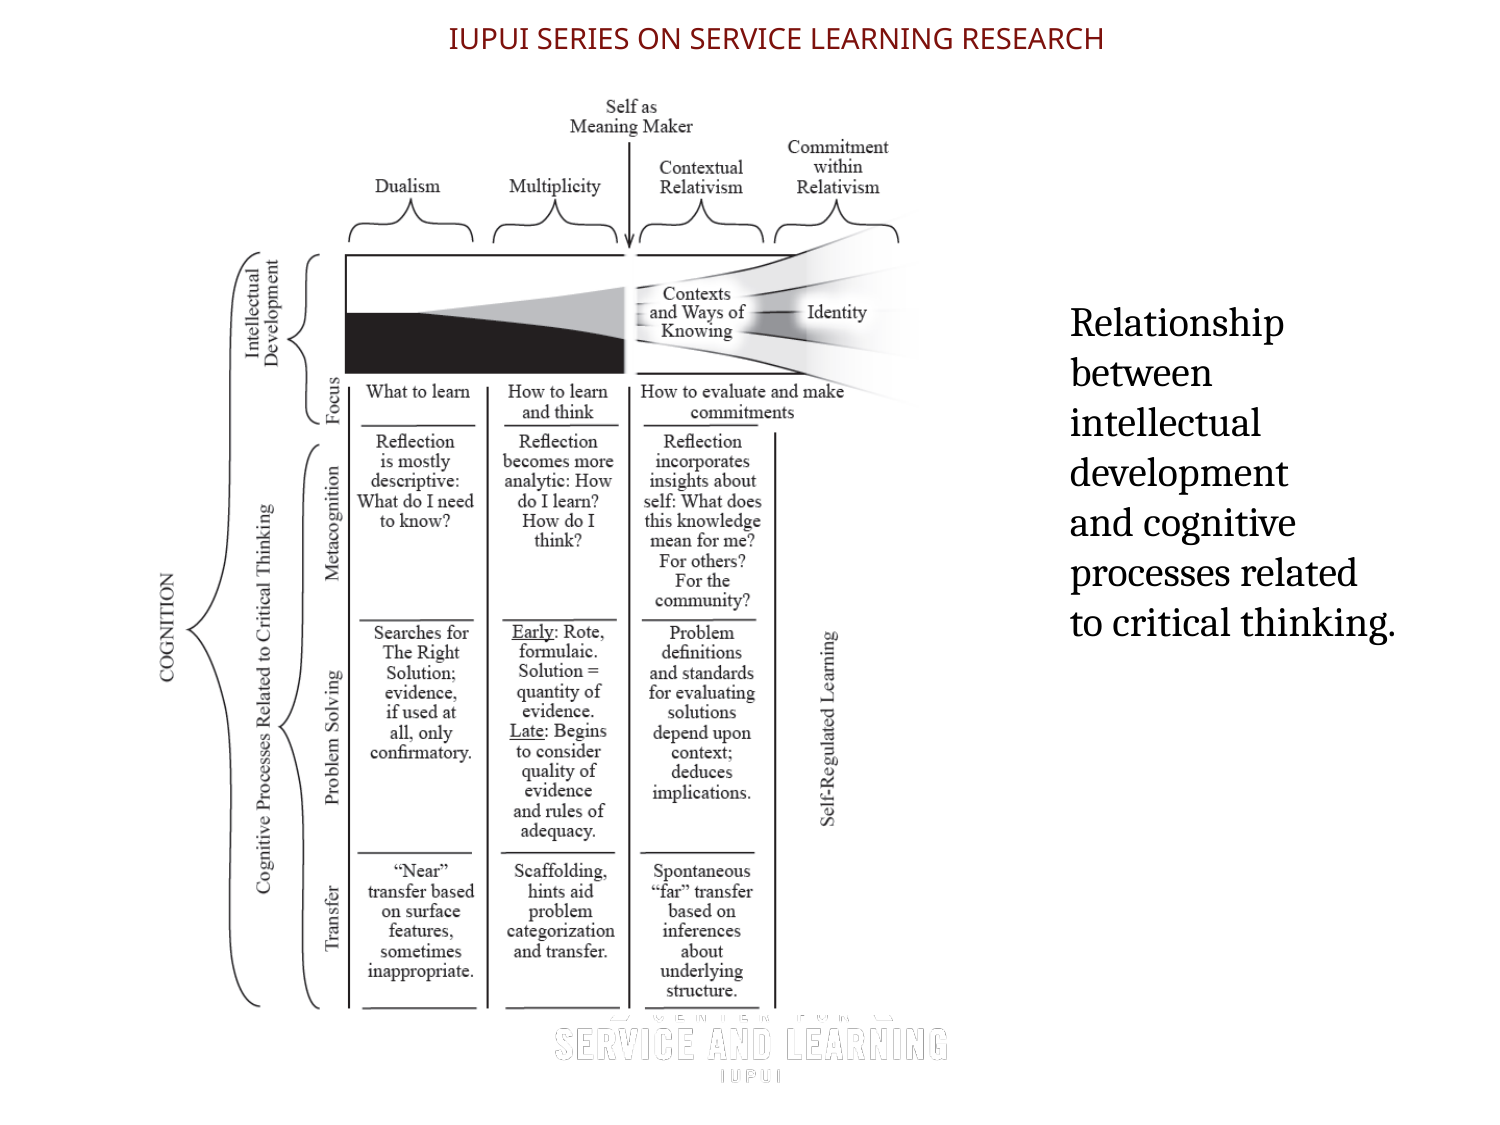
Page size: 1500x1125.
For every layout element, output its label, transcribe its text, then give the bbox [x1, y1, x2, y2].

picture [149, 89, 1088, 1125]
text_box IUPUI SERIES ON SERVICE LEARNING RESEARCH [361, 12, 1194, 63]
text_box Relationship between intellectual development and cognitive processes related to critical thinking. [1055, 287, 1413, 653]
